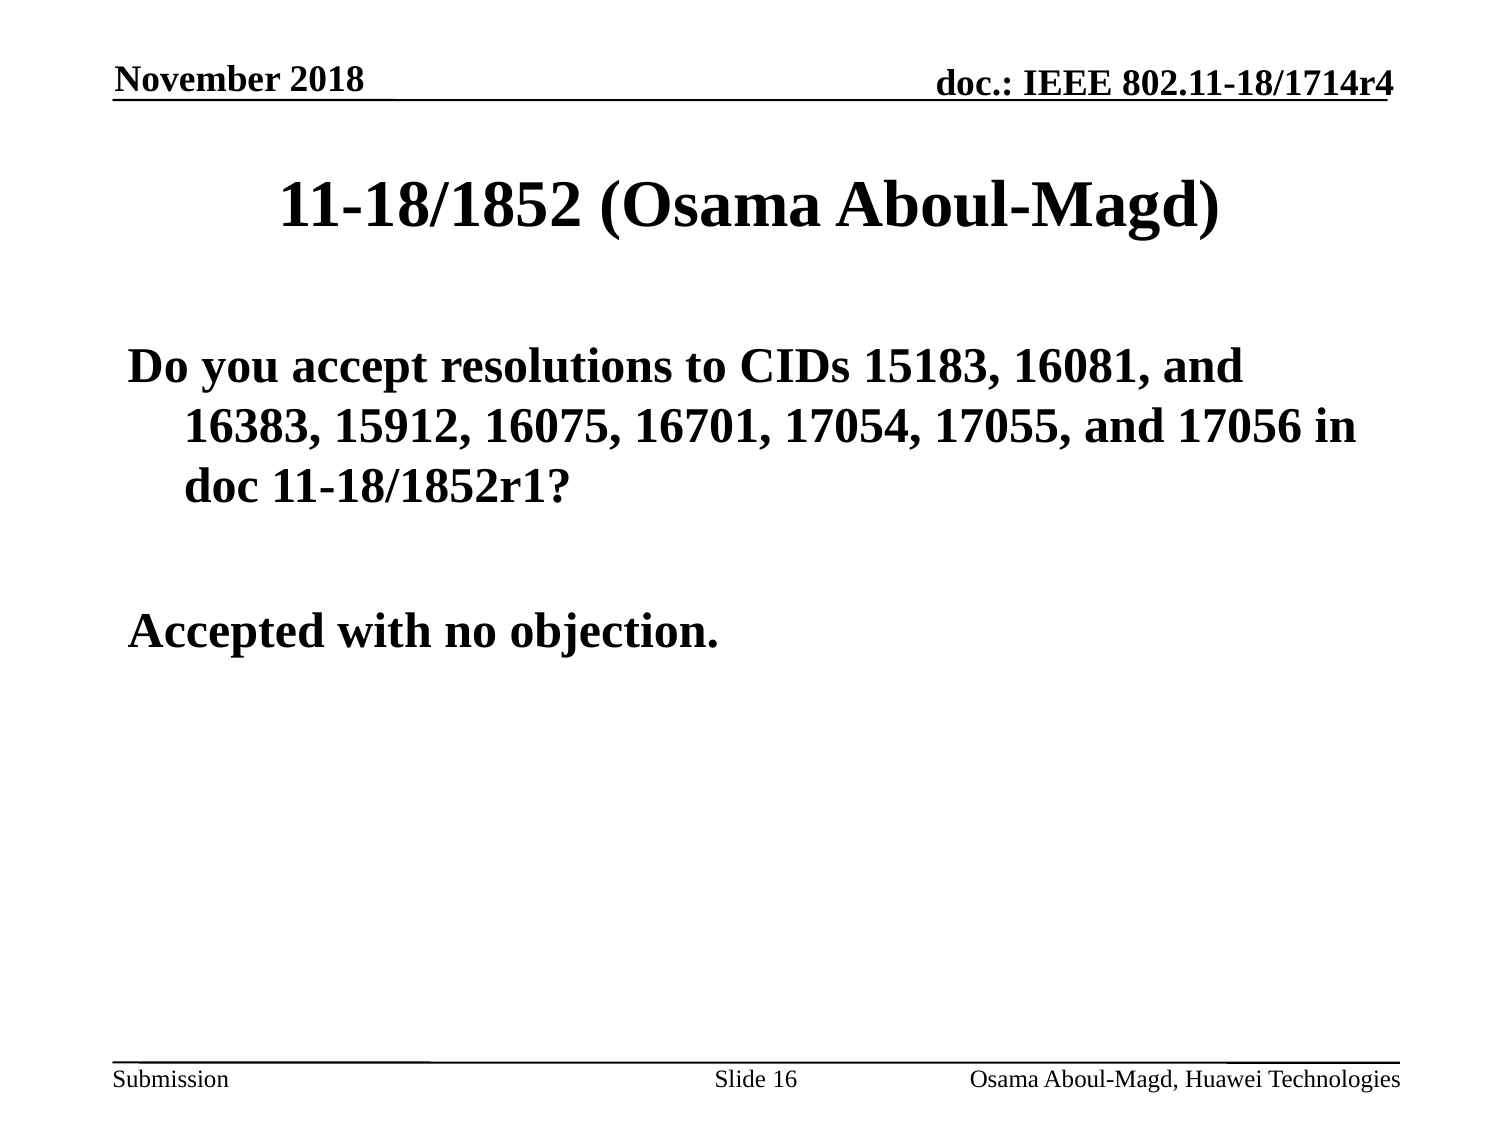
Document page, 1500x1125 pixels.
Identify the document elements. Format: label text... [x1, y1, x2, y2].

title 11-18/1852 (Osama Aboul-Magd) [112, 112, 1388, 288]
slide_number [114, 54, 423, 100]
list Do you accept resolutions to CIDs 15183, 16081, and 16383, 15912, 16075, 16701, 17054, 17055, and 17056 in doc 11-18/1852r1? Accepted with no objection. [112, 324, 1388, 1000]
footer Osama Aboul-Magd, Huawei Technologies [878, 1061, 1402, 1093]
slide_number Slide 16 [712, 1061, 800, 1123]
